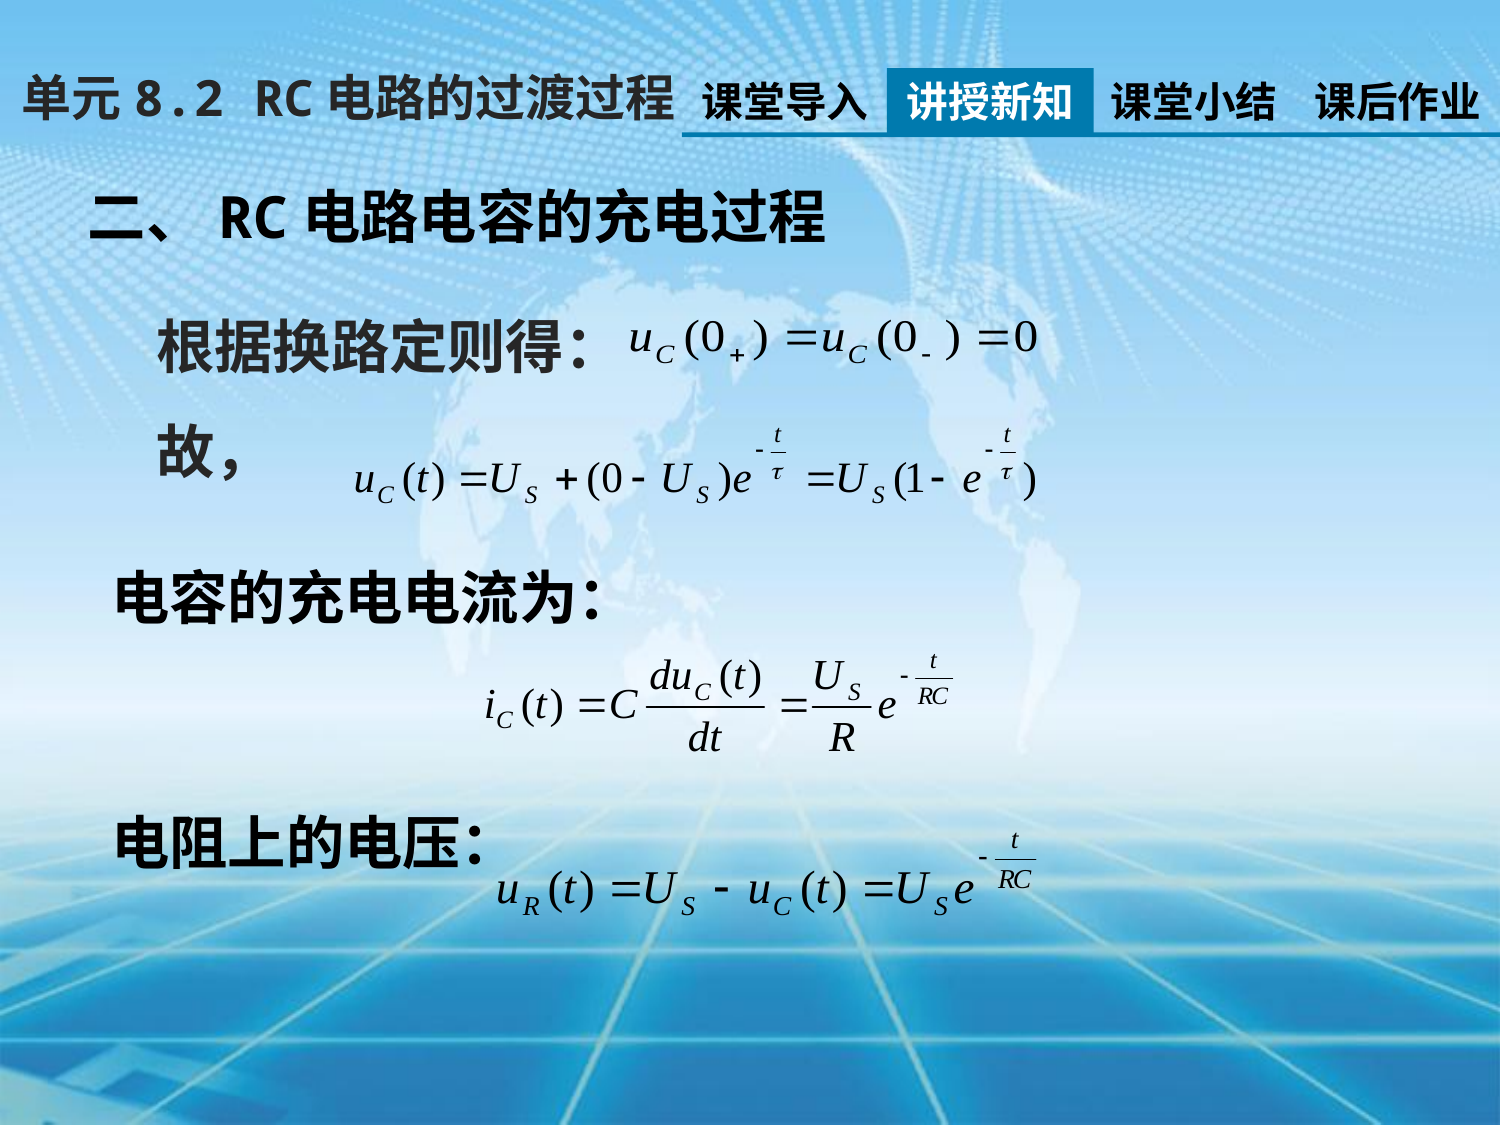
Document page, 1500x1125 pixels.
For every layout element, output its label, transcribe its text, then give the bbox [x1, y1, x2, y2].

text_box 二、RC电路电容的充电过程 [72, 162, 889, 268]
picture [0, 0, 1500, 1125]
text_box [490, 817, 1046, 928]
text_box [478, 639, 963, 761]
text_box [622, 306, 1048, 375]
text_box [348, 413, 1046, 515]
text_box 电容的充电电流为： 电阻上的电压： [17, 553, 1368, 968]
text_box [6, 59, 1500, 135]
text_box 根据换路定则得： 故， [141, 267, 1300, 493]
